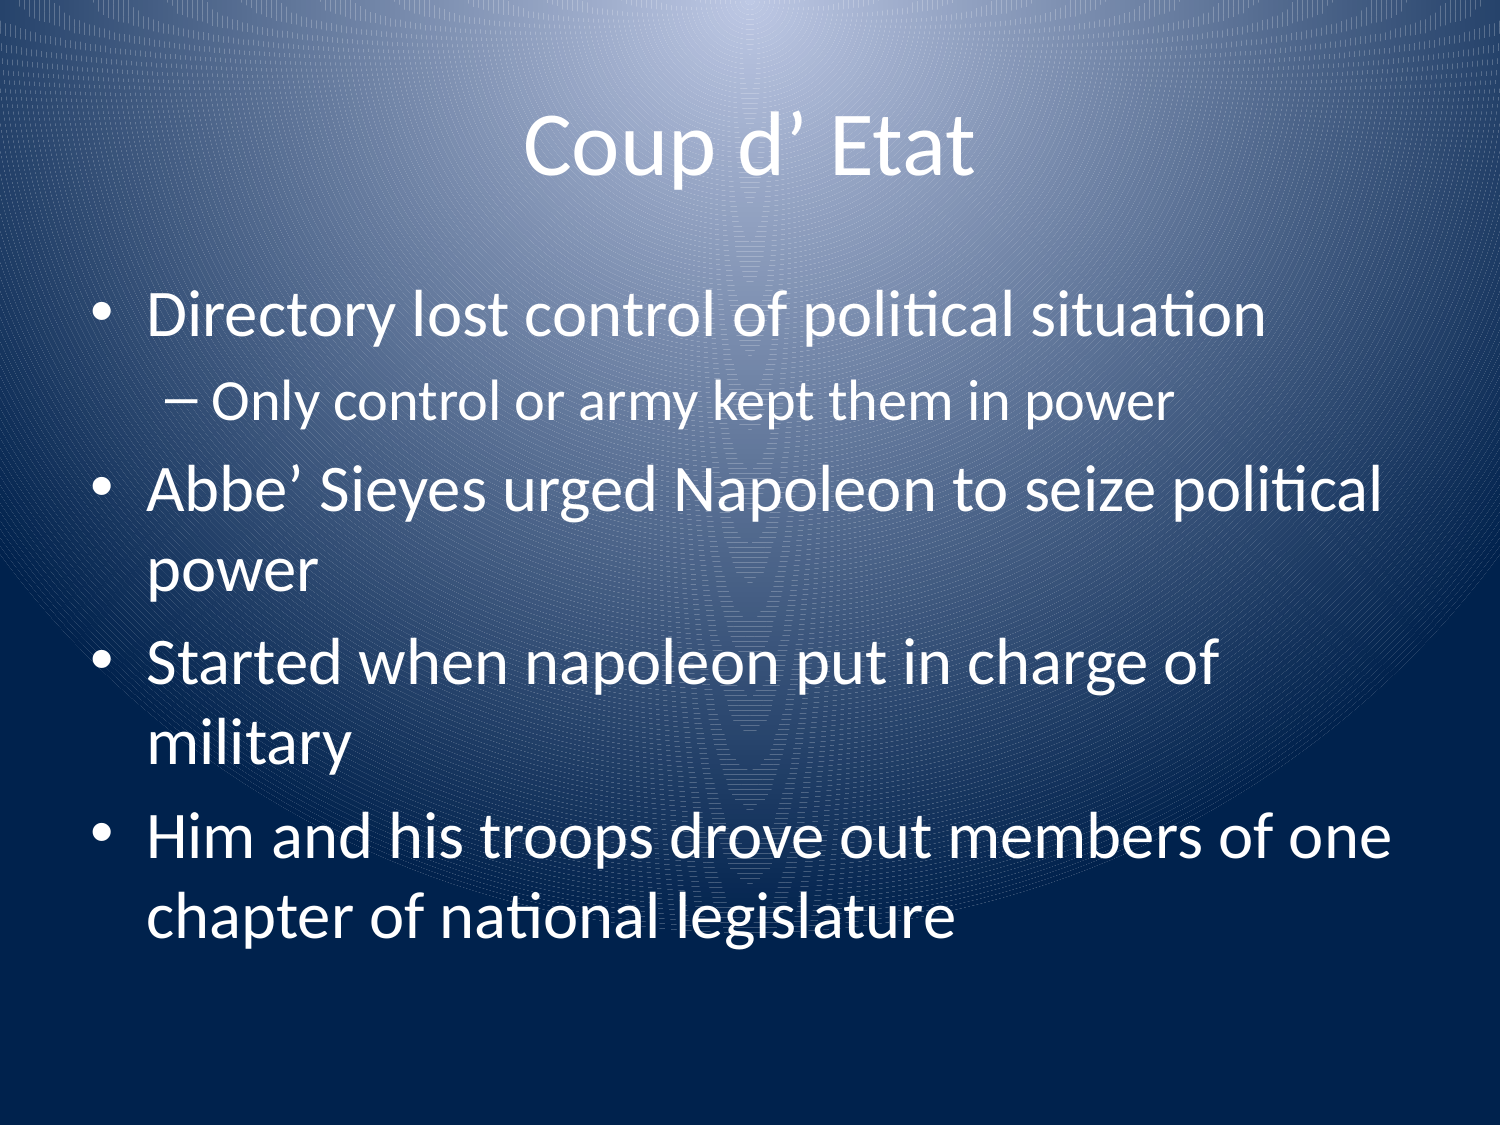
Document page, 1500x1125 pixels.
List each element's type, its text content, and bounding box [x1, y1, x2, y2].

list Directory lost control of political situation Only control or army kept them in power Abbe’ Sieyes urged Napoleon to seize political power Started when napoleon put in charge of military Him and his troops drove out members of one chapter of national legislature [75, 262, 1425, 1005]
title Coup d’ Etat [75, 45, 1425, 233]
